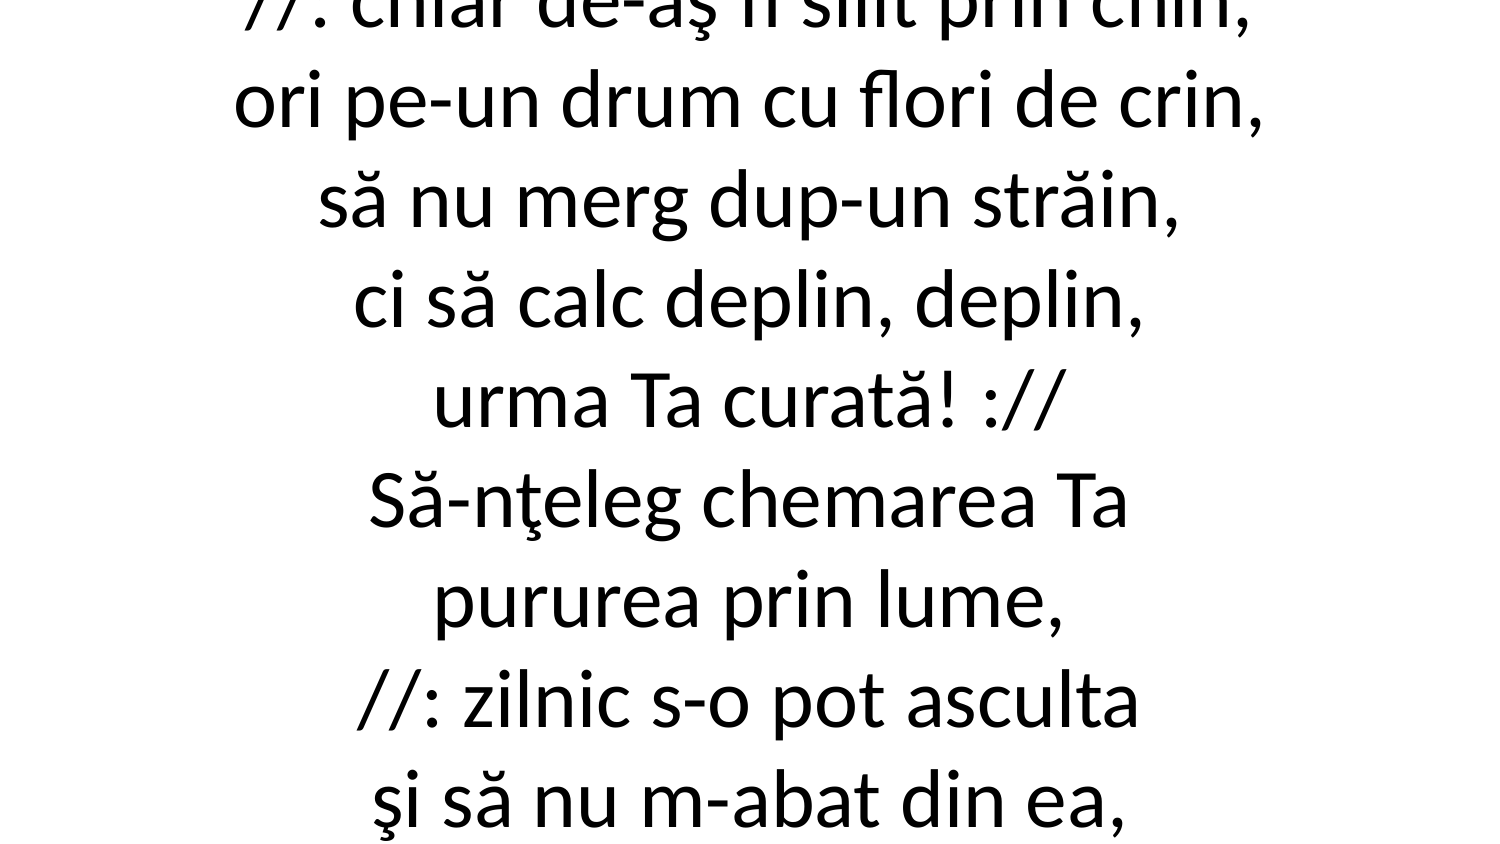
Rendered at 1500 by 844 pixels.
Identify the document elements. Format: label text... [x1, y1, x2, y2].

text_box 1. Să nu merg dup-un străin, Doamne, niciodată, //: chiar de-aş fi silit prin chin, ori pe-un drum cu flori de crin, să nu merg dup-un străin, ci să calc deplin, deplin, urma Ta curată! :// Să-nţeleg chemarea Ta pururea prin lume, //: zilnic s-o pot asculta şi să nu m­-abat din ea, să-nţeleg chemarea Ta, ca să-Ţi pot mereu 'nălţa, Doamne, sfântul Nume! :// [218, 0, 1282, 844]
